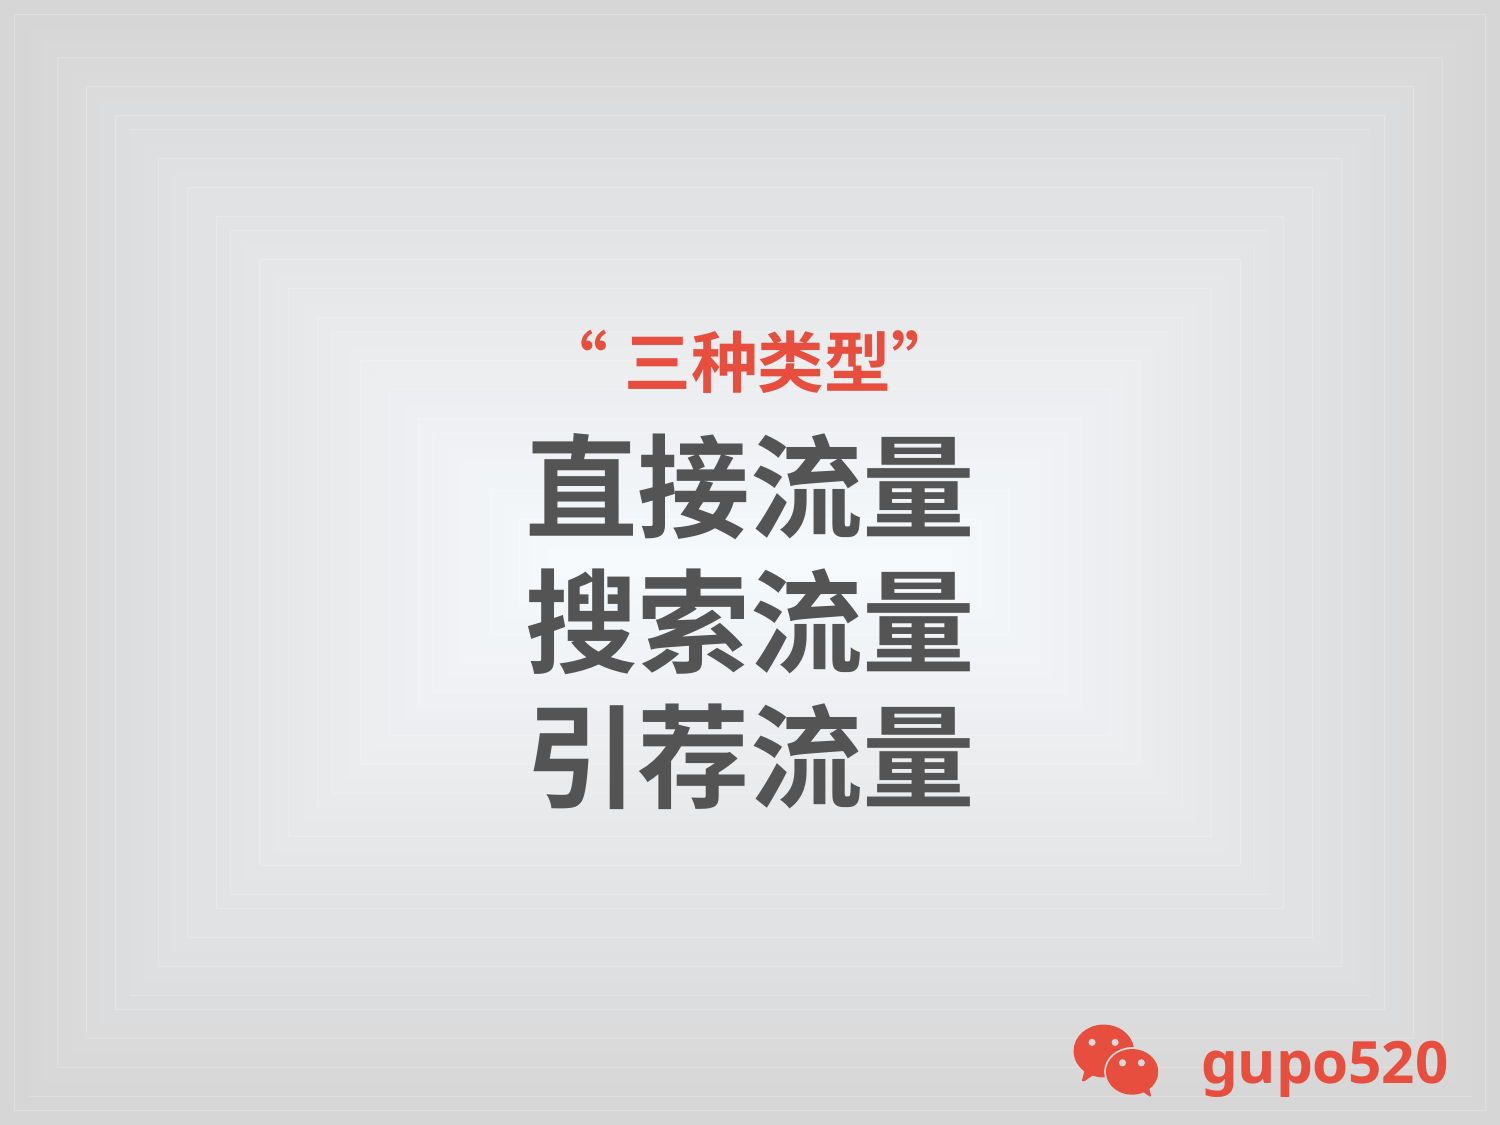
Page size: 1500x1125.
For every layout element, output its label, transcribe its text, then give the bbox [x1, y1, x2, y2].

text_box “三种类型” [526, 313, 973, 408]
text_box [1073, 1018, 1473, 1104]
text_box 直接流量 搜索流量 引荐流量 [183, 409, 1317, 830]
